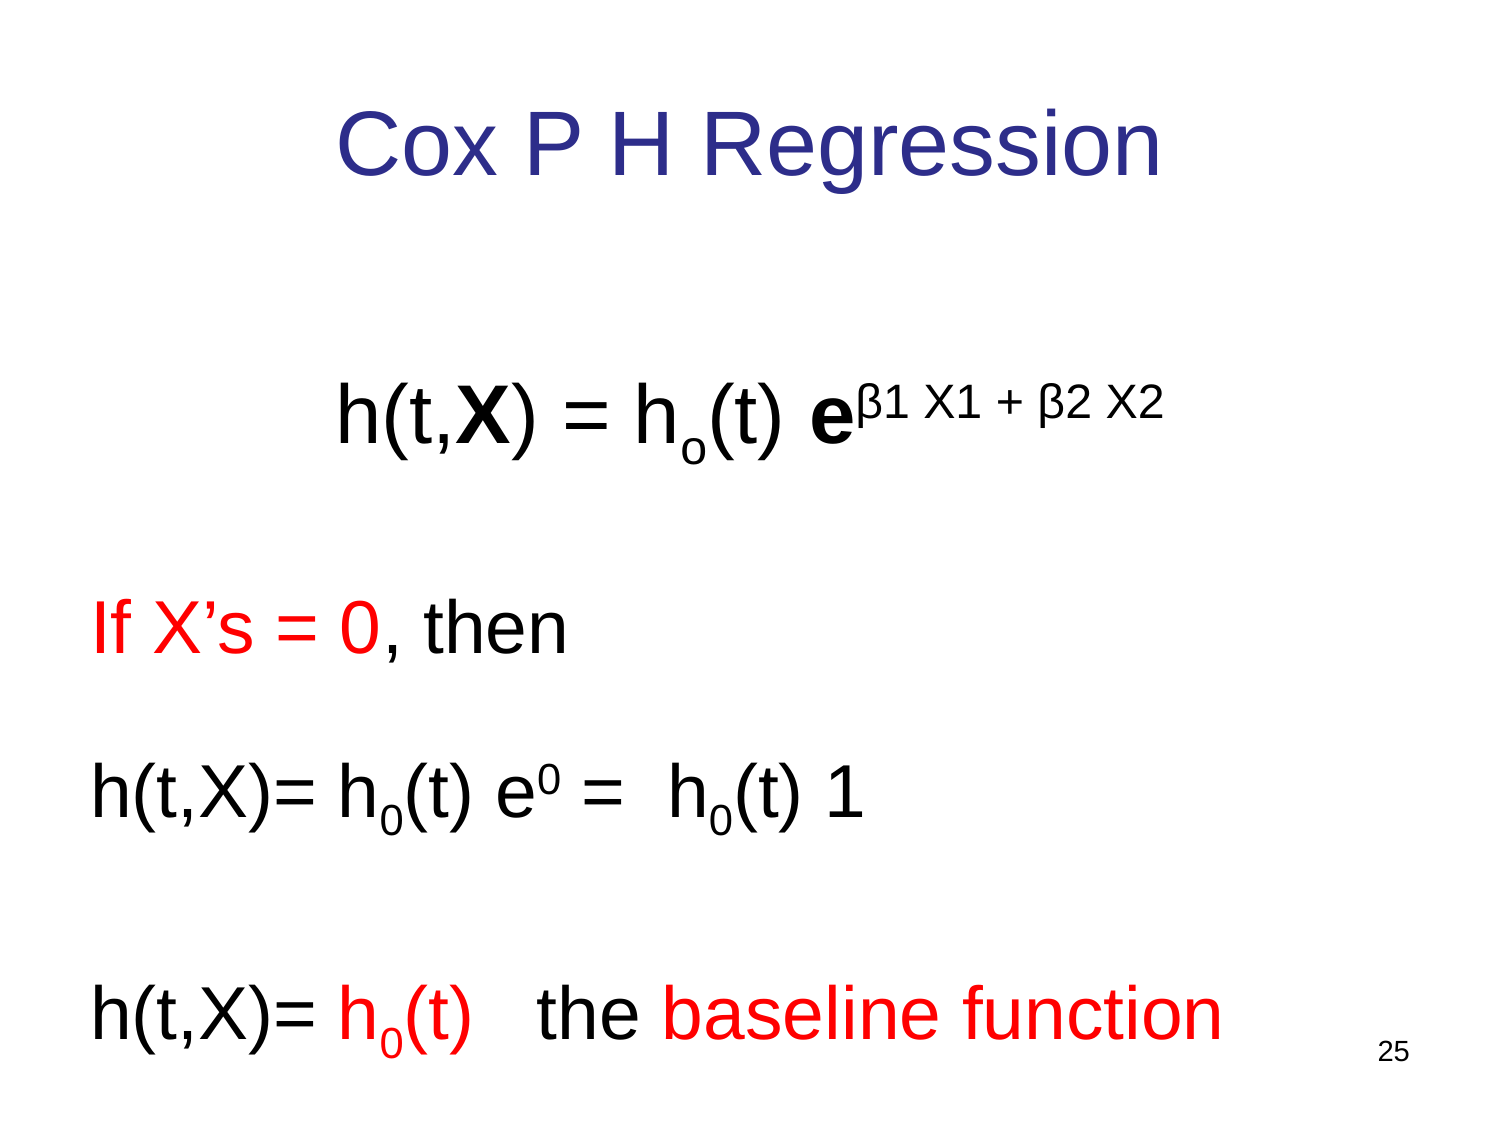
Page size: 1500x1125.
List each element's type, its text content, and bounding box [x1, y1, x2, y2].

title Cox P H Regression [74, 44, 1426, 233]
list h(t,X) = ho(t) eβ1 X1 + β2 X2 If X’s = 0, then h(t,X)= h0(t) e0 = h0(t) 1 h(t,X)= h0(t) the baseline function [74, 262, 1426, 1006]
slide_number 25 [1074, 1024, 1426, 1103]
